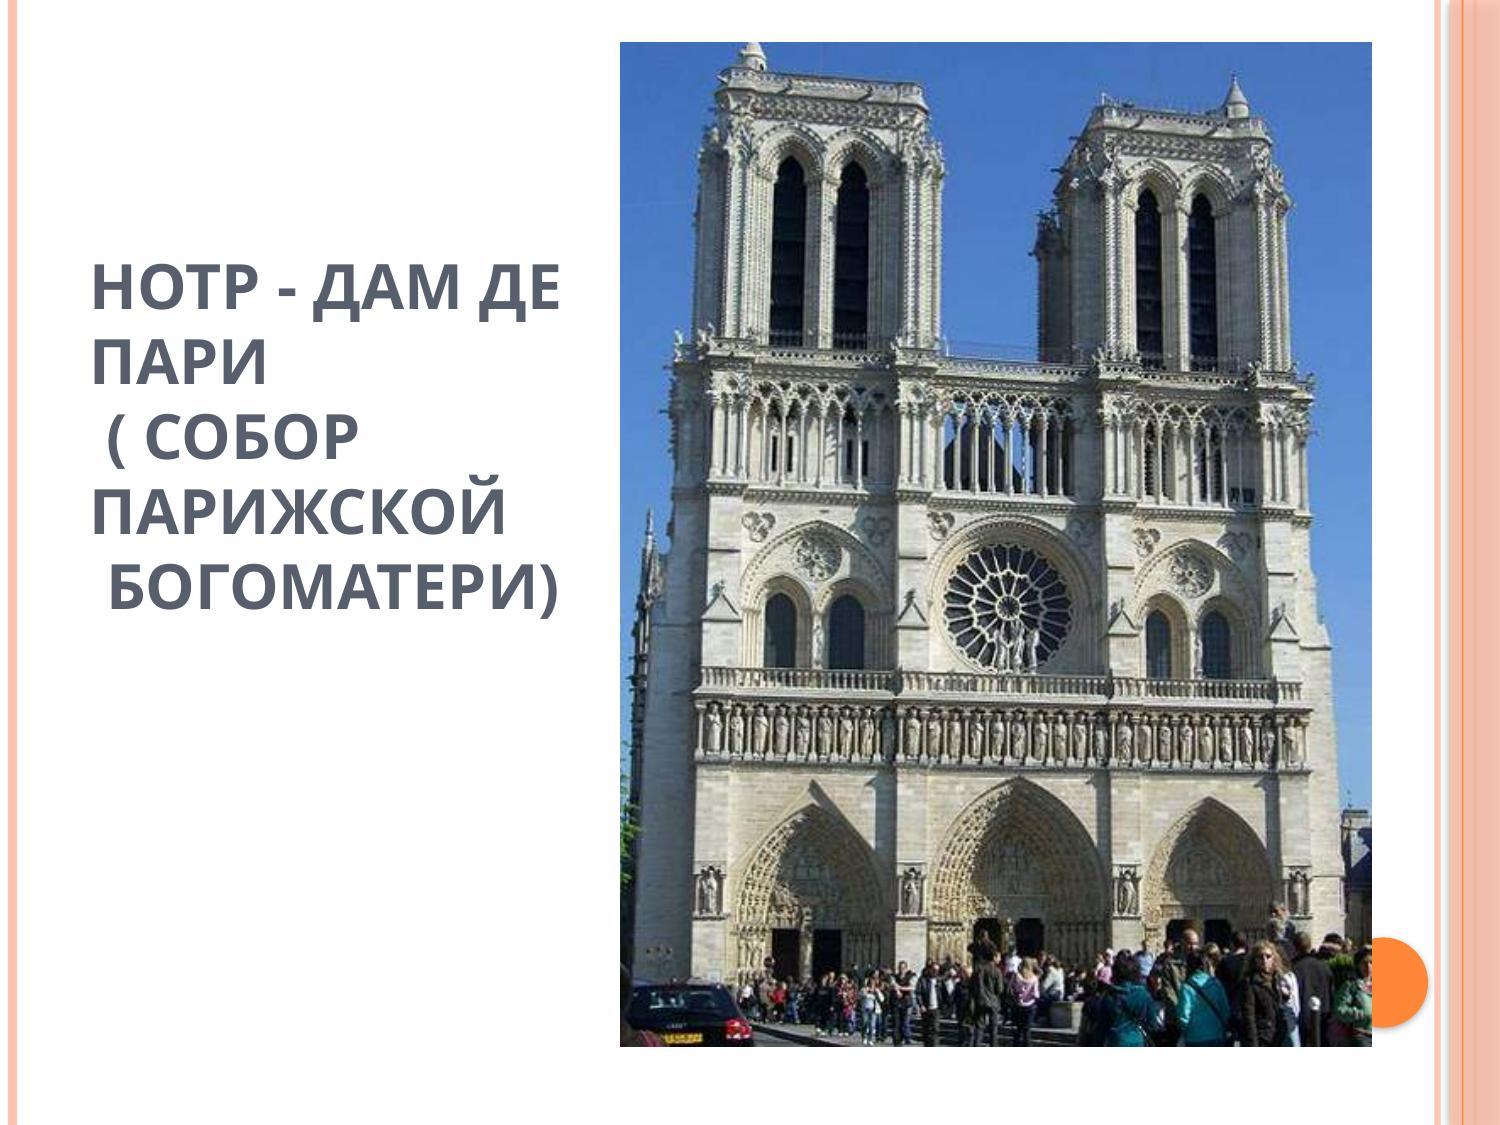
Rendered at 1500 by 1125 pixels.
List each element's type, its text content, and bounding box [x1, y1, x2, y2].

picture [619, 42, 1373, 1048]
title Нотр - Дам де Пари ( Собор Парижской Богоматери) [75, 45, 597, 705]
